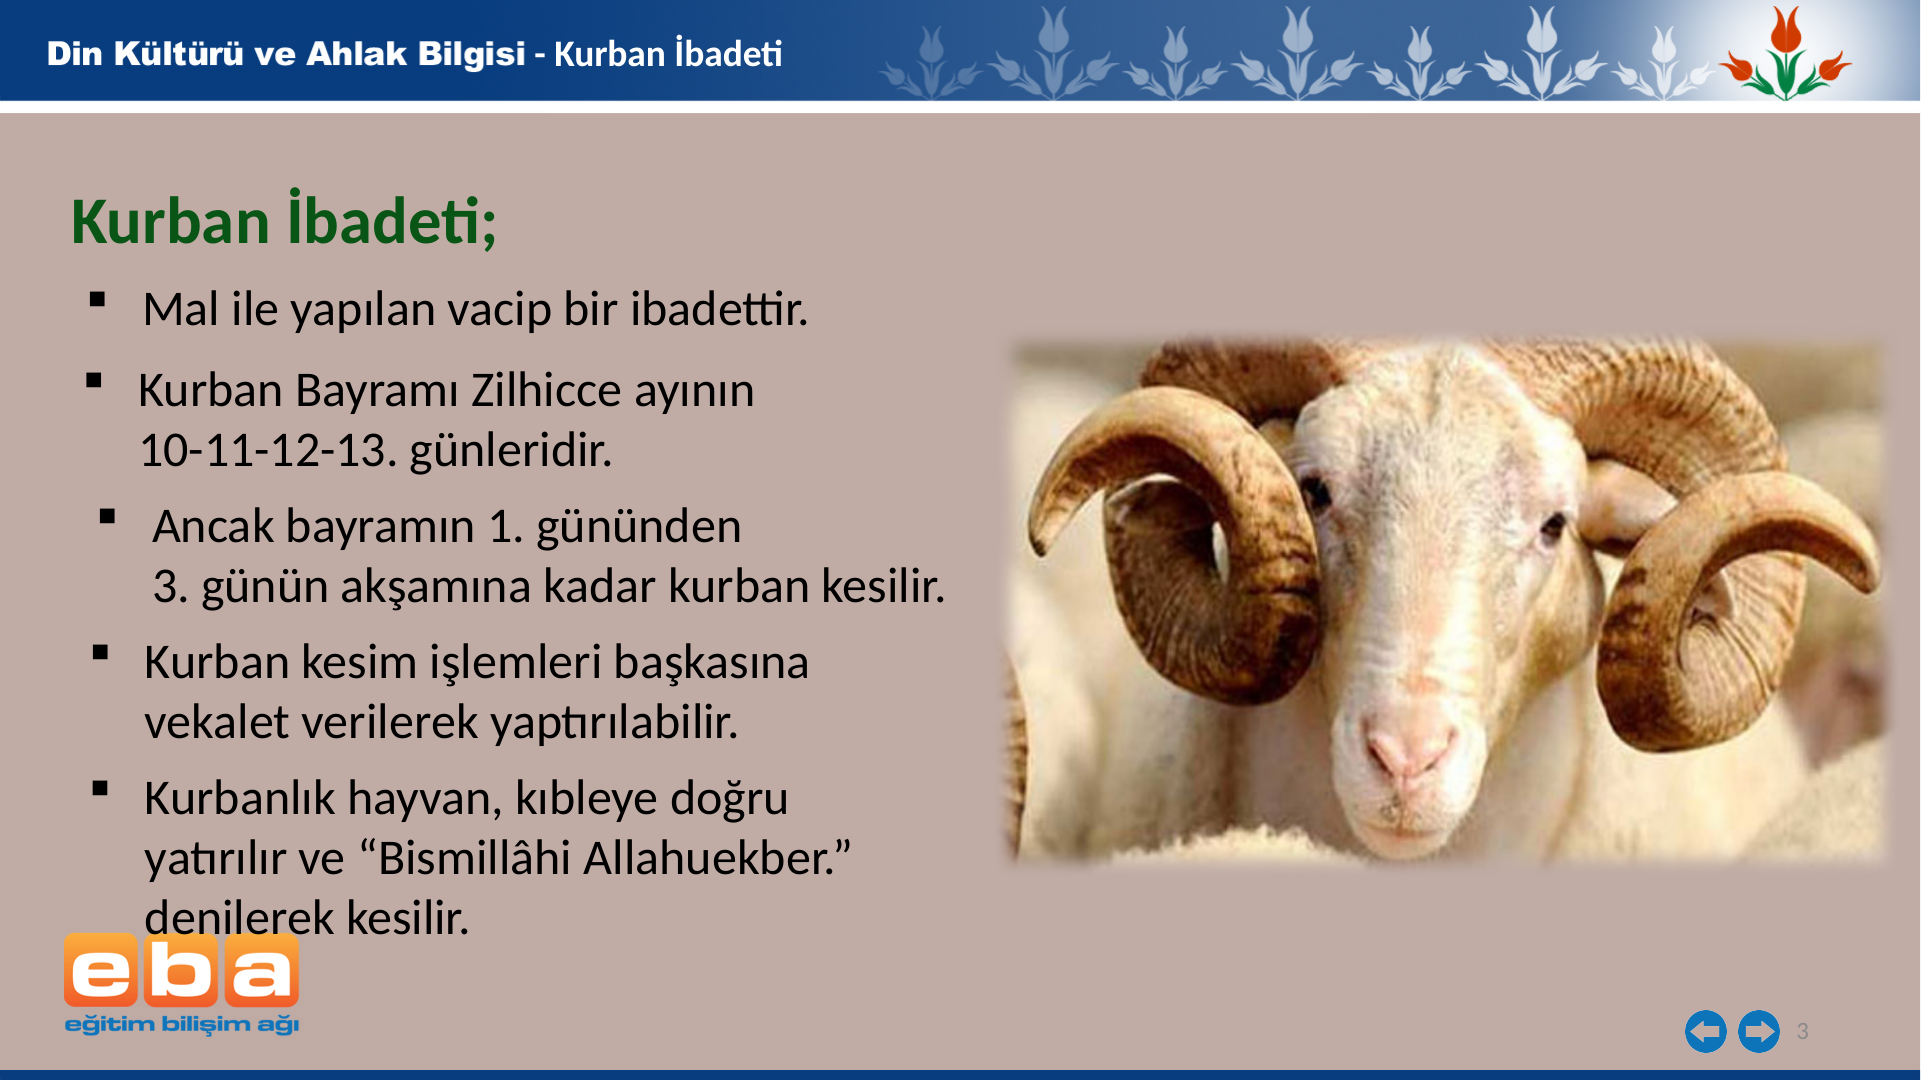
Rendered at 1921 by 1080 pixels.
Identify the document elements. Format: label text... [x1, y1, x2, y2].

slide_number 3 [1376, 1000, 1824, 1059]
text_box Mal ile yapılan vacip bir ibadettir. [71, 268, 826, 344]
text_box Kurban kesim işlemleri başkasına vekalet verilerek yaptırılabilir. [74, 621, 827, 757]
picture [0, 0, 1921, 1080]
text_box Kurban Bayramı Zilhicce ayının 10-11-12-13. günleridir. [67, 348, 783, 484]
text_box Kurbanlık hayvan, kıbleye doğru yatırılır ve “Bismillâhi Allahuekber.” denilerek kesilir. [73, 756, 869, 952]
text_box Ancak bayramın 1. gününden 3. günün akşamına kadar kurban kesilir. [81, 485, 963, 620]
text_box - Kurban İbadeti [519, 21, 799, 81]
text_box Kurban İbadeti; [56, 169, 515, 265]
